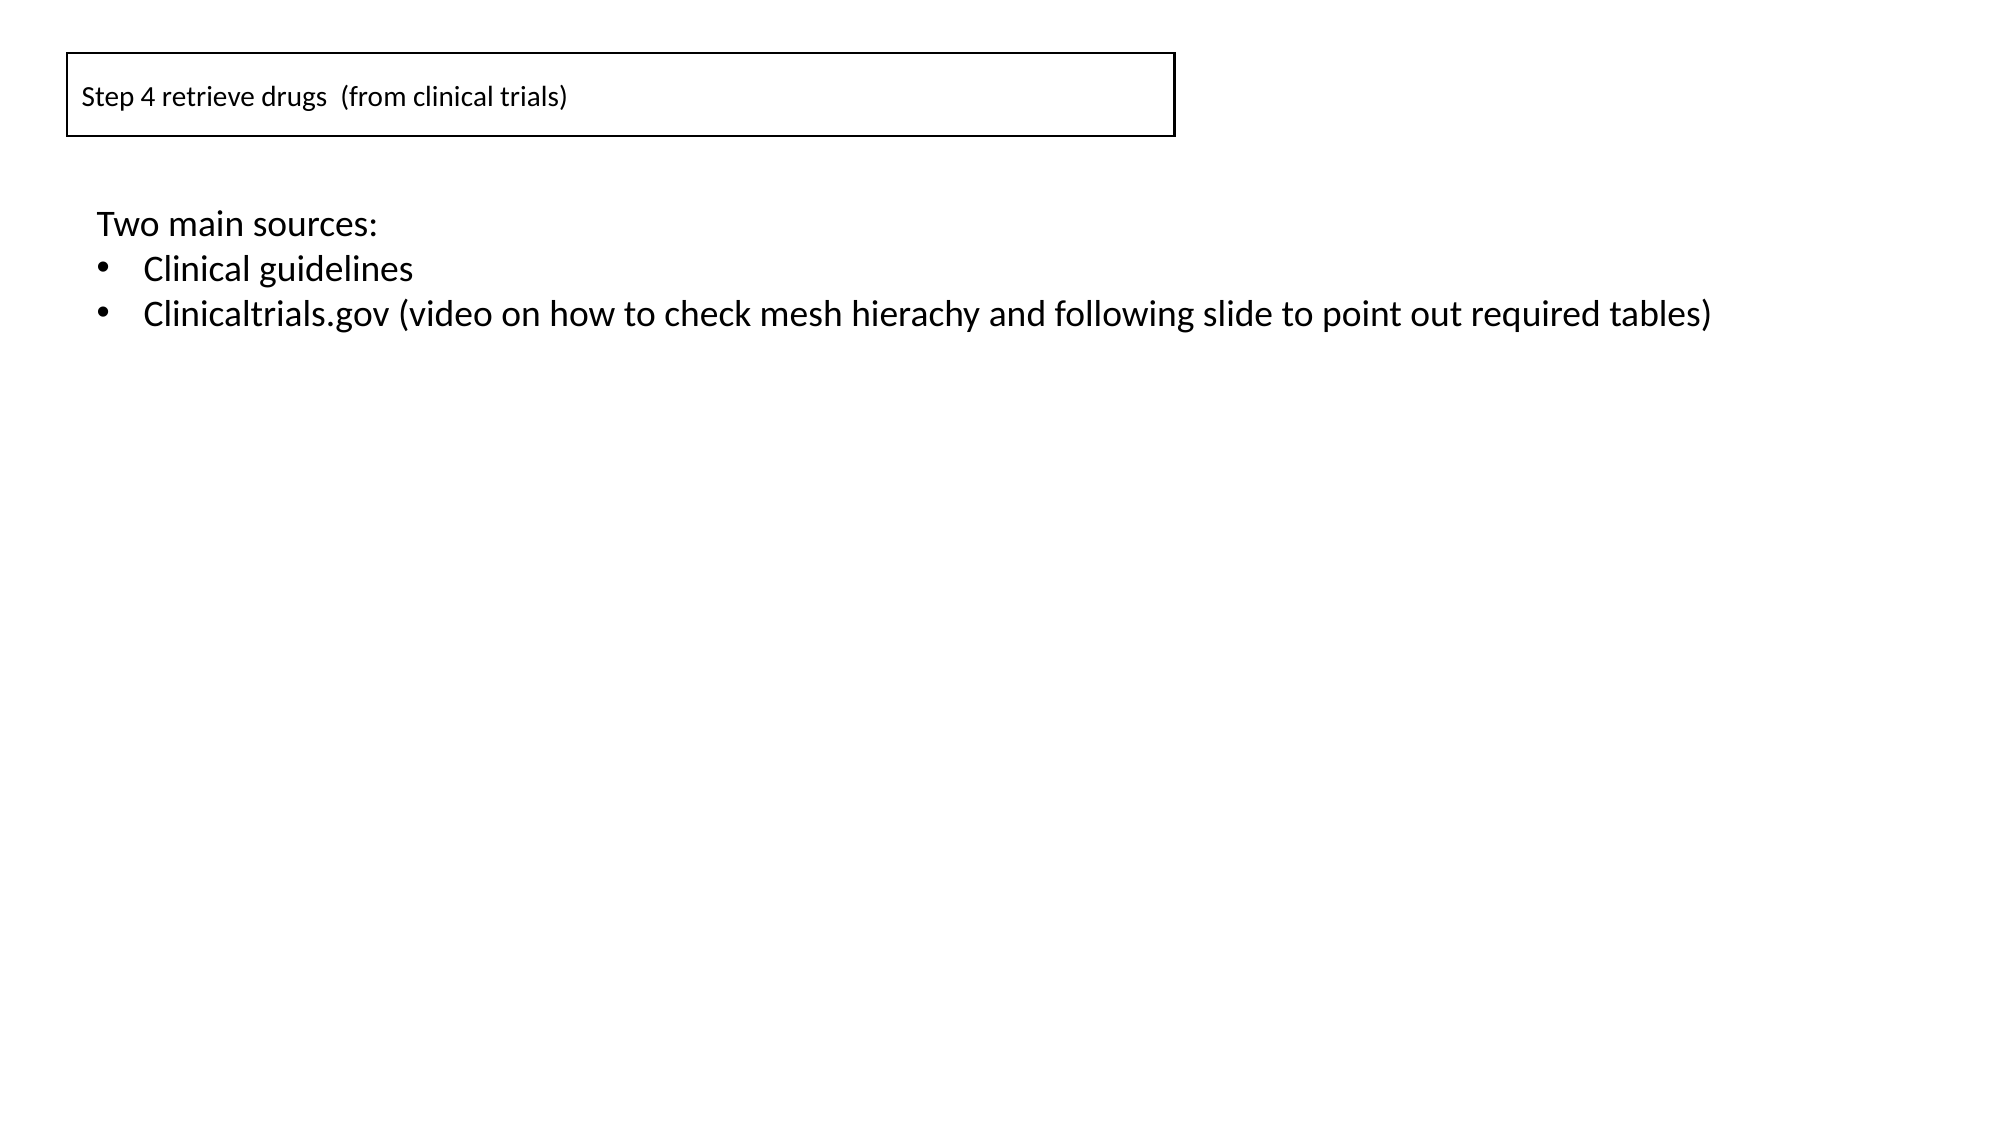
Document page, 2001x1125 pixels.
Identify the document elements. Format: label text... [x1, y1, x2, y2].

text_box Two main sources: Clinical guidelines Clinicaltrials.gov (video on how to check mesh hierachy and following slide to point out required tables) [81, 191, 1730, 342]
text_box Step 4 retrieve drugs (from clinical trials) [66, 52, 1176, 137]
